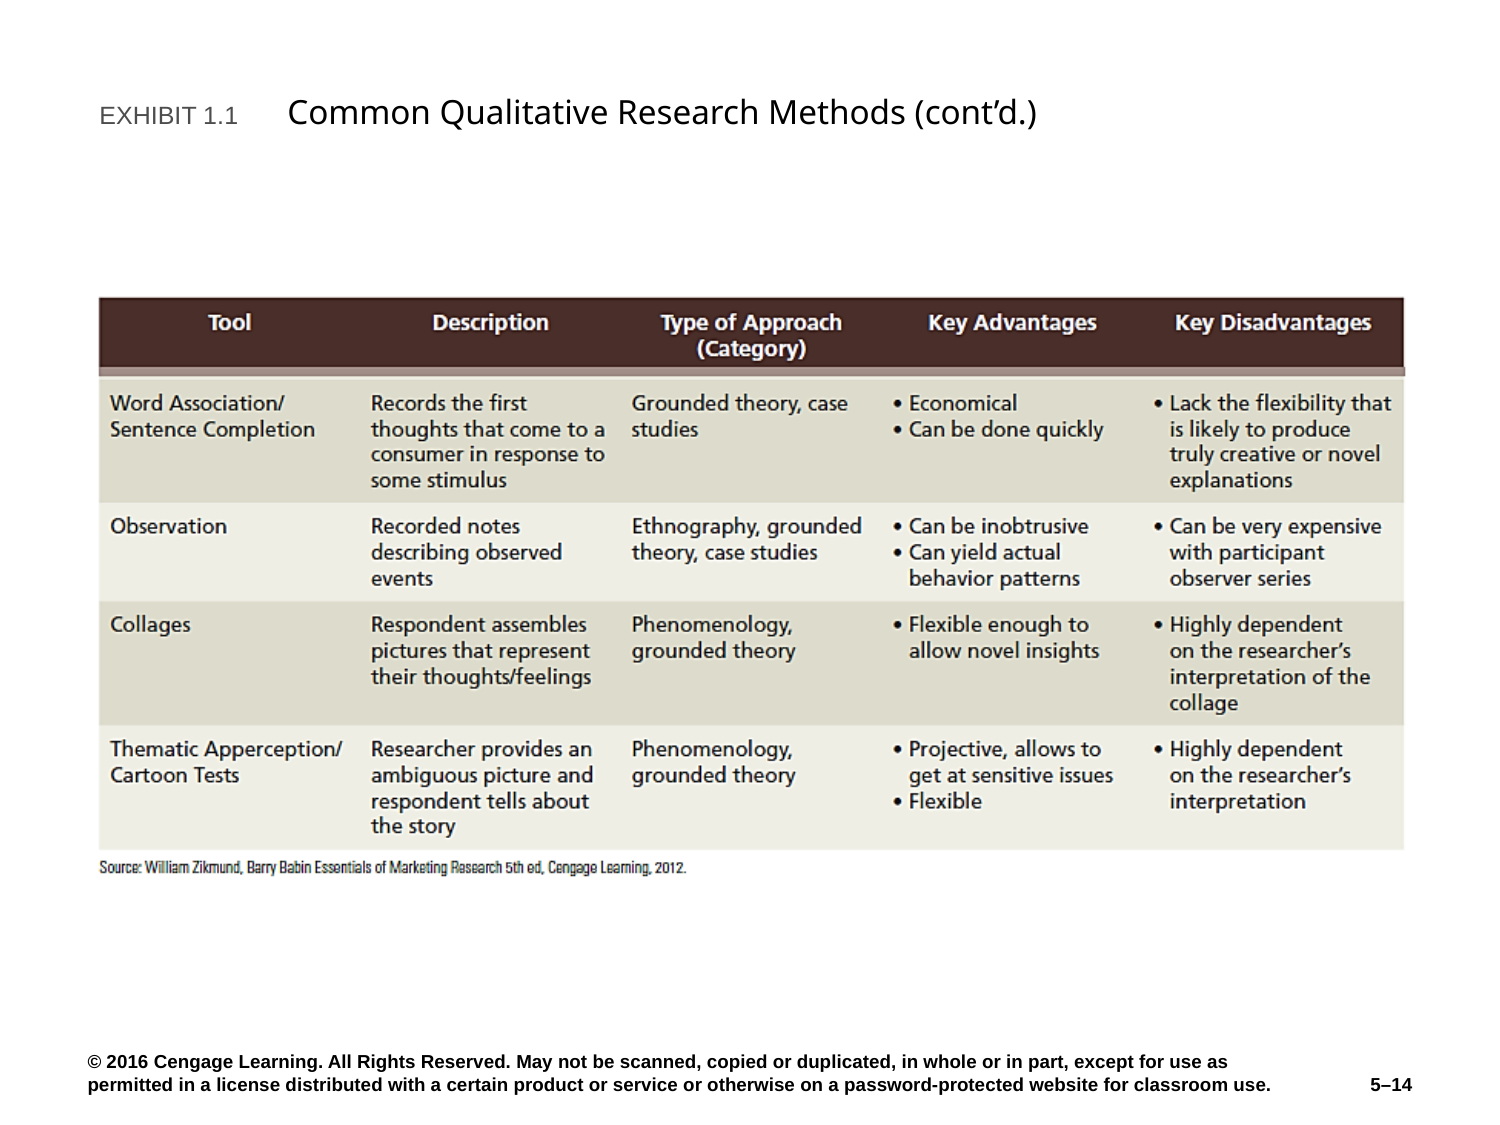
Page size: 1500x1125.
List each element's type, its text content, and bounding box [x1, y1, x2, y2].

slide_number 5–14 [1050, 1042, 1413, 1103]
text_box EXHIBIT 1.1 Common Qualitative Research Methods (cont’d.) [84, 84, 1414, 139]
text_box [93, 292, 1407, 881]
footer © 2016 Cengage Learning. All Rights Reserved. May not be scanned, copied or duplicated, in whole or in part, except for use as permitted in a license distributed with a certain product or service or otherwise on a password-protected website for classroom use. [87, 1057, 1050, 1103]
